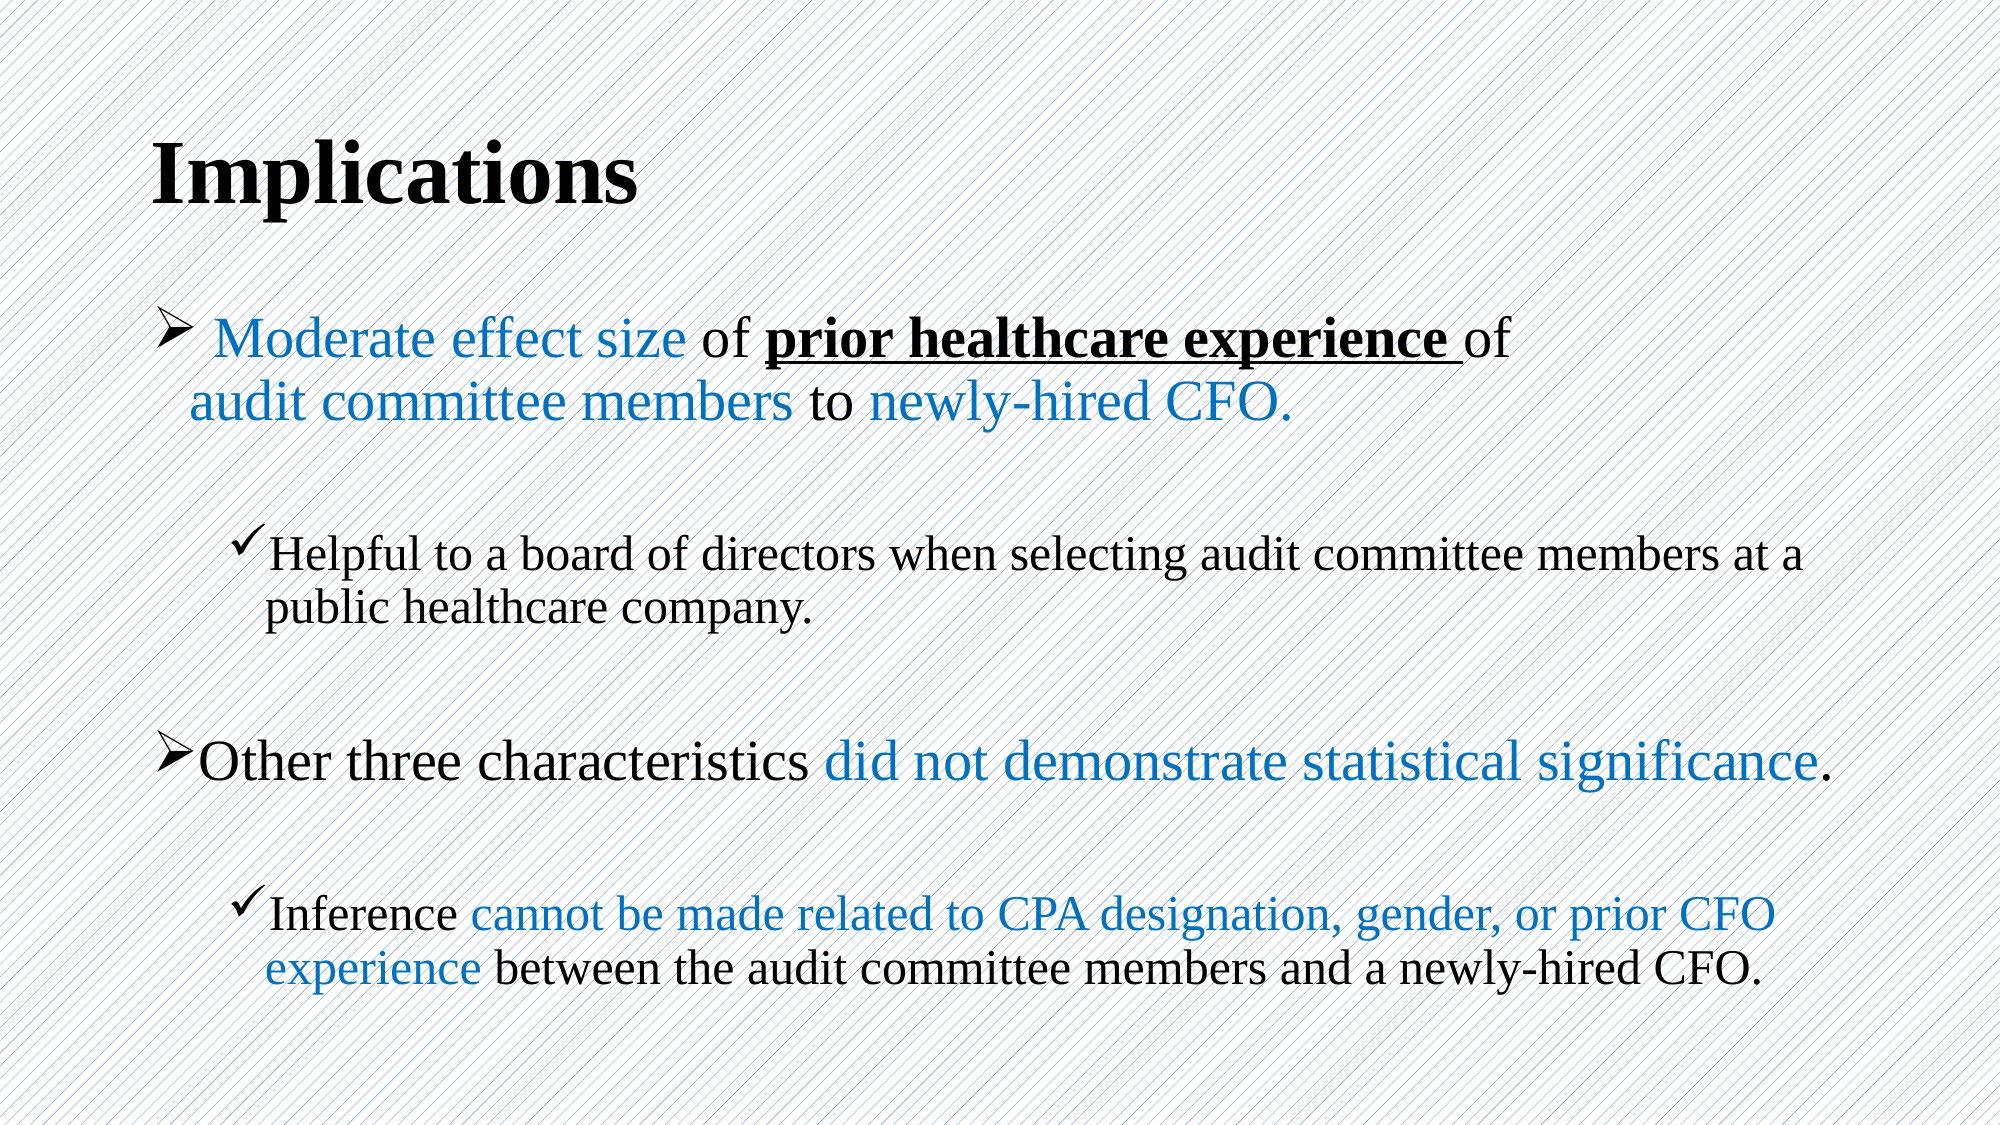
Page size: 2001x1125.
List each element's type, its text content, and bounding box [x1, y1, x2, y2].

title Implications [135, 65, 1861, 283]
list Moderate effect size of prior healthcare experience of audit committee members to newly-hired CFO. Helpful to a board of directors when selecting audit committee members at a public healthcare company. Other three characteristics did not demonstrate statistical significance. Inference cannot be made related to CPA designation, gender, or prior CFO experience between the audit committee members and a newly-hired CFO. [137, 299, 1863, 1014]
